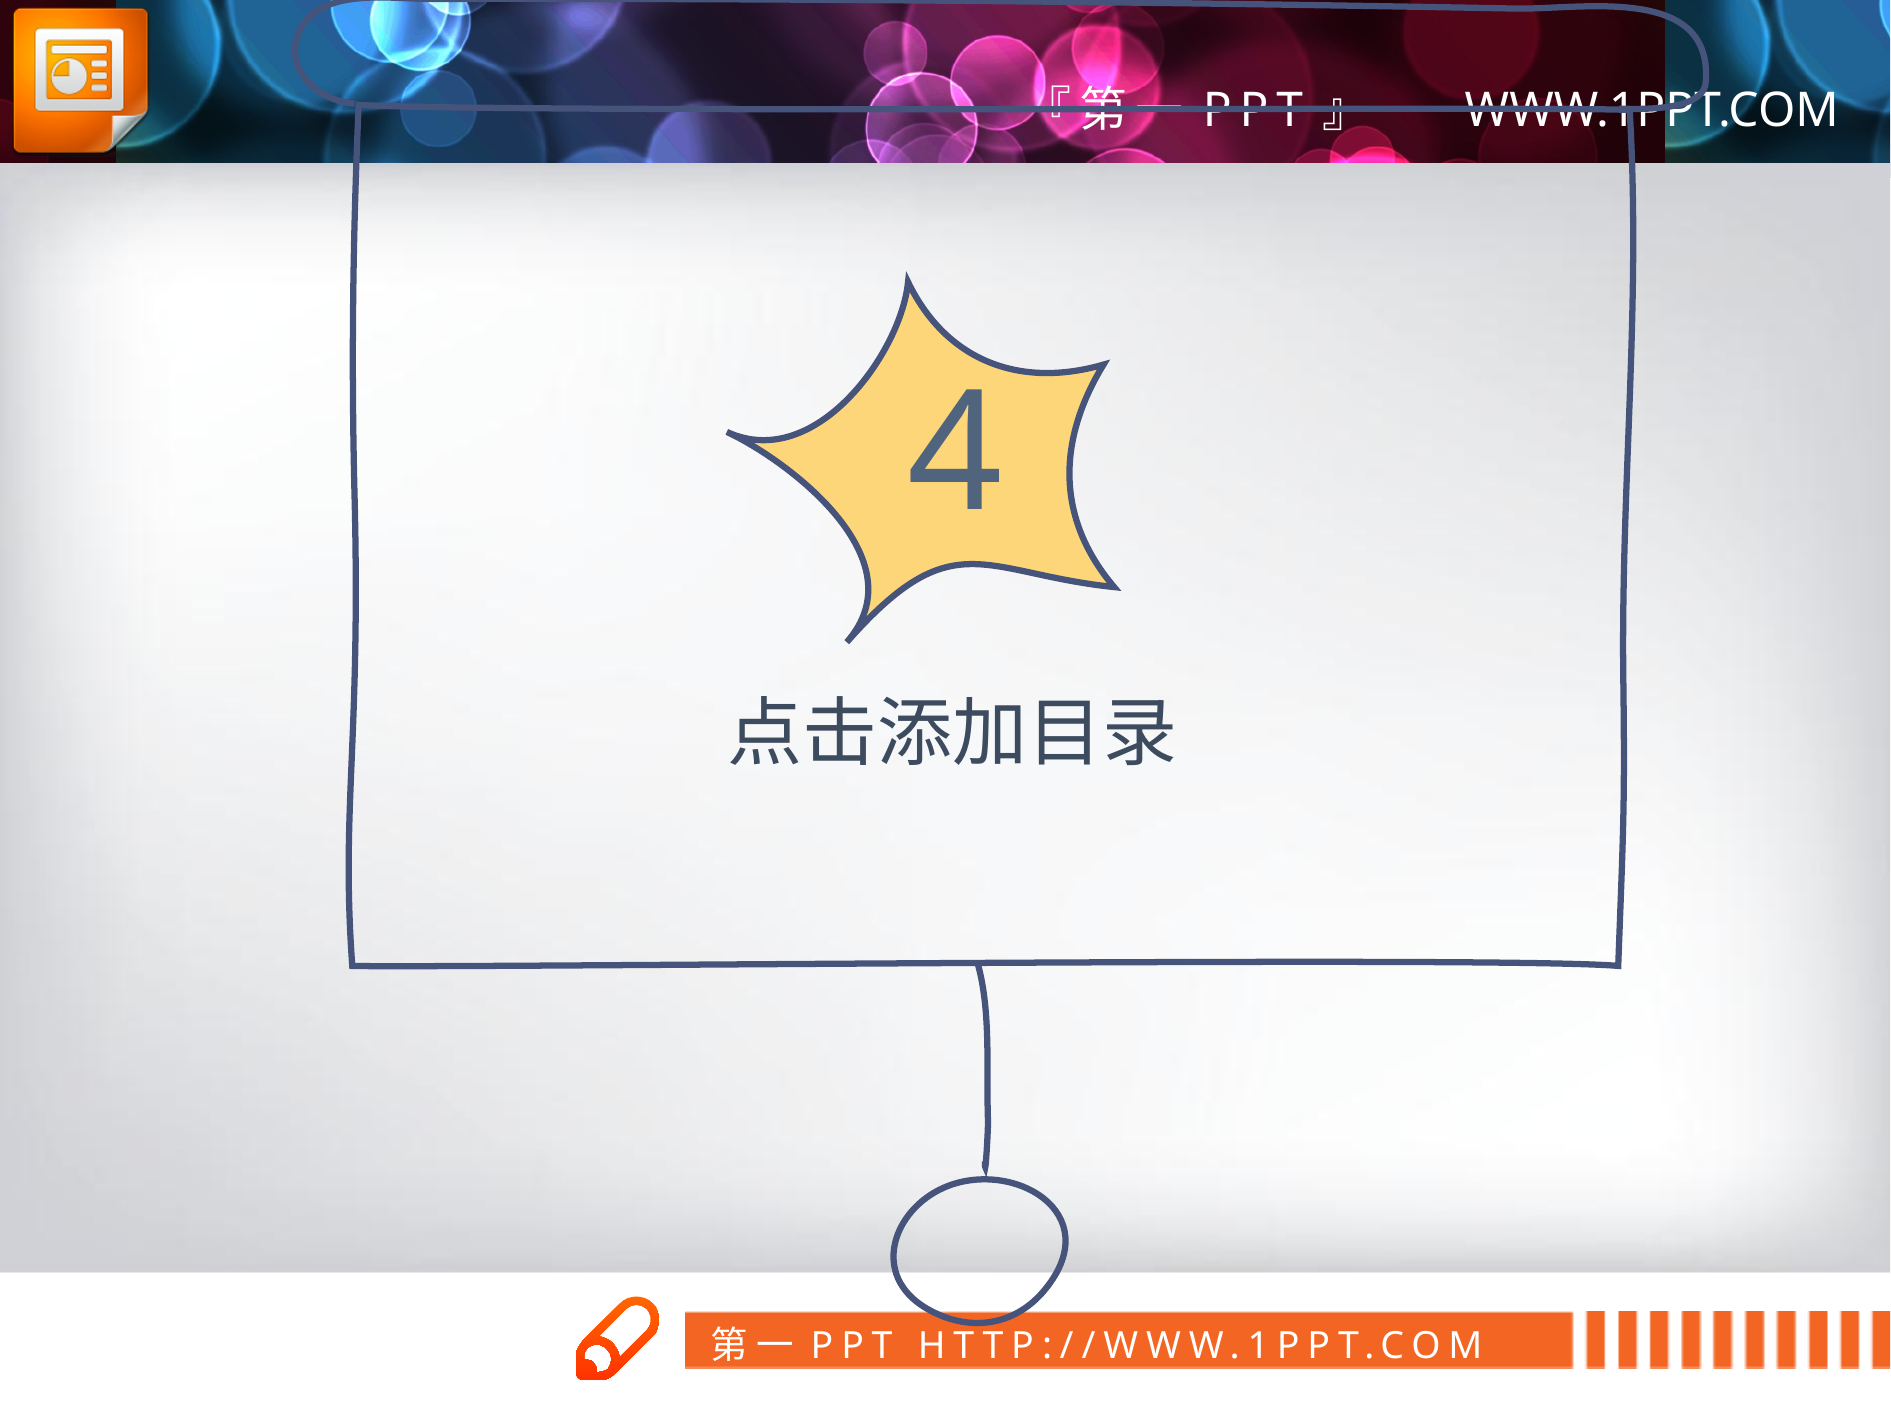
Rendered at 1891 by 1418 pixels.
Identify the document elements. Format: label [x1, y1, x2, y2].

picture [0, 0, 294, 1275]
picture [685, 1311, 1891, 1369]
text_box [726, 281, 1115, 643]
picture [1707, 0, 1891, 1275]
text_box [294, 0, 1707, 1324]
